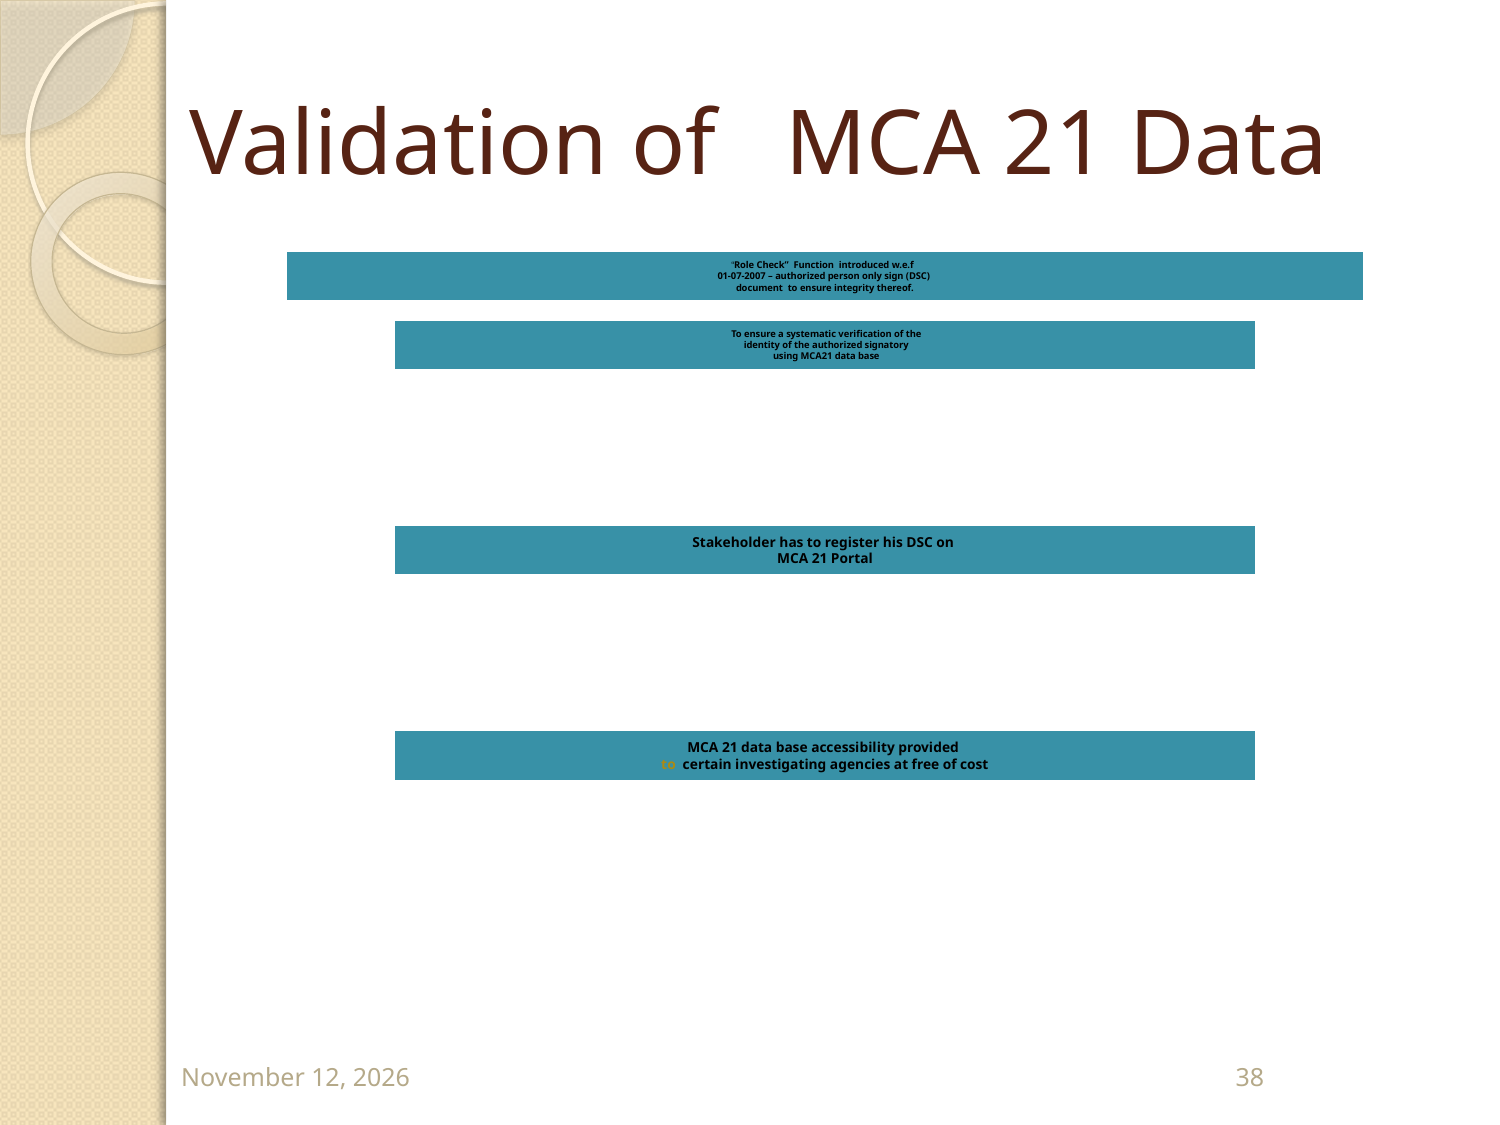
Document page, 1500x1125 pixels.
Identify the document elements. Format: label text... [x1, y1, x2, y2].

slide_number 38 [1074, 1042, 1425, 1103]
title Validation of MCA 21 Data [174, 45, 1500, 233]
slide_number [75, 1042, 425, 1103]
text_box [149, 249, 1500, 988]
